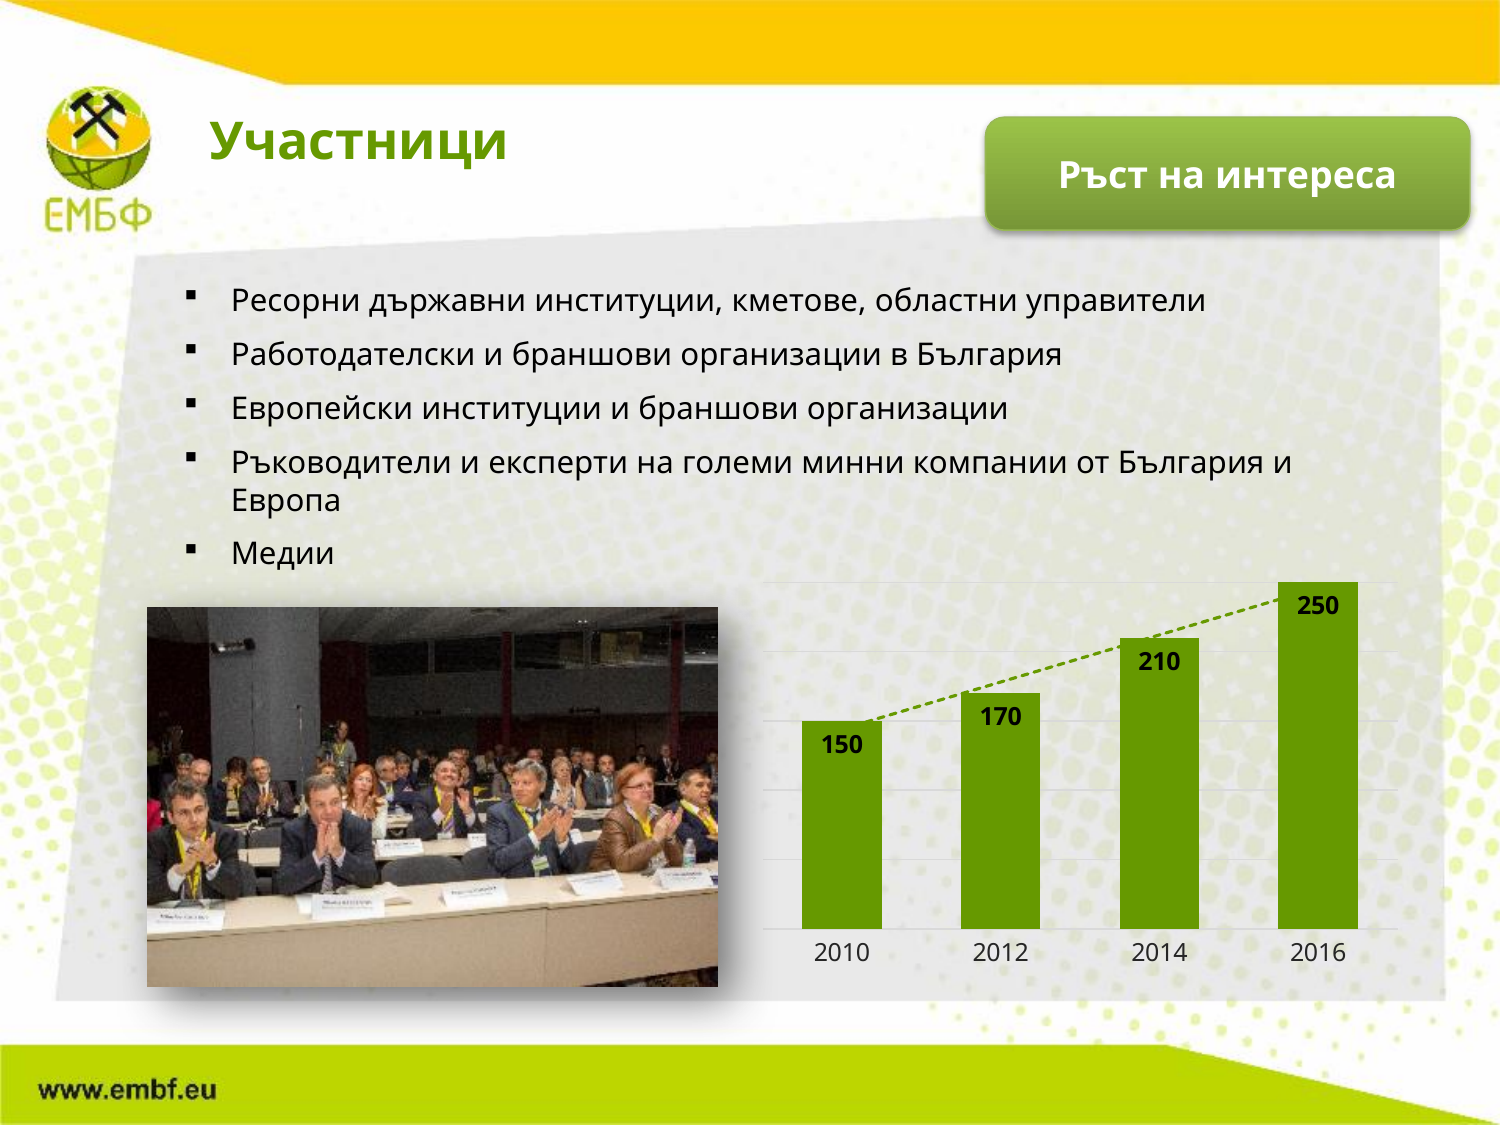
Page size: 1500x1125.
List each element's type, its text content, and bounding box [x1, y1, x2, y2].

text_box Участници [194, 78, 1470, 201]
text_box Ресорни държавни институции, кметове, областни управители Работодателски и браншови организации в България Европейски институции и браншови организации Ръководители и експерти на големи минни компании от България и Европа Медии [169, 272, 1409, 579]
text_box Ръст на интереса [984, 116, 1471, 231]
picture [0, 0, 1500, 1125]
chart [749, 573, 1412, 978]
